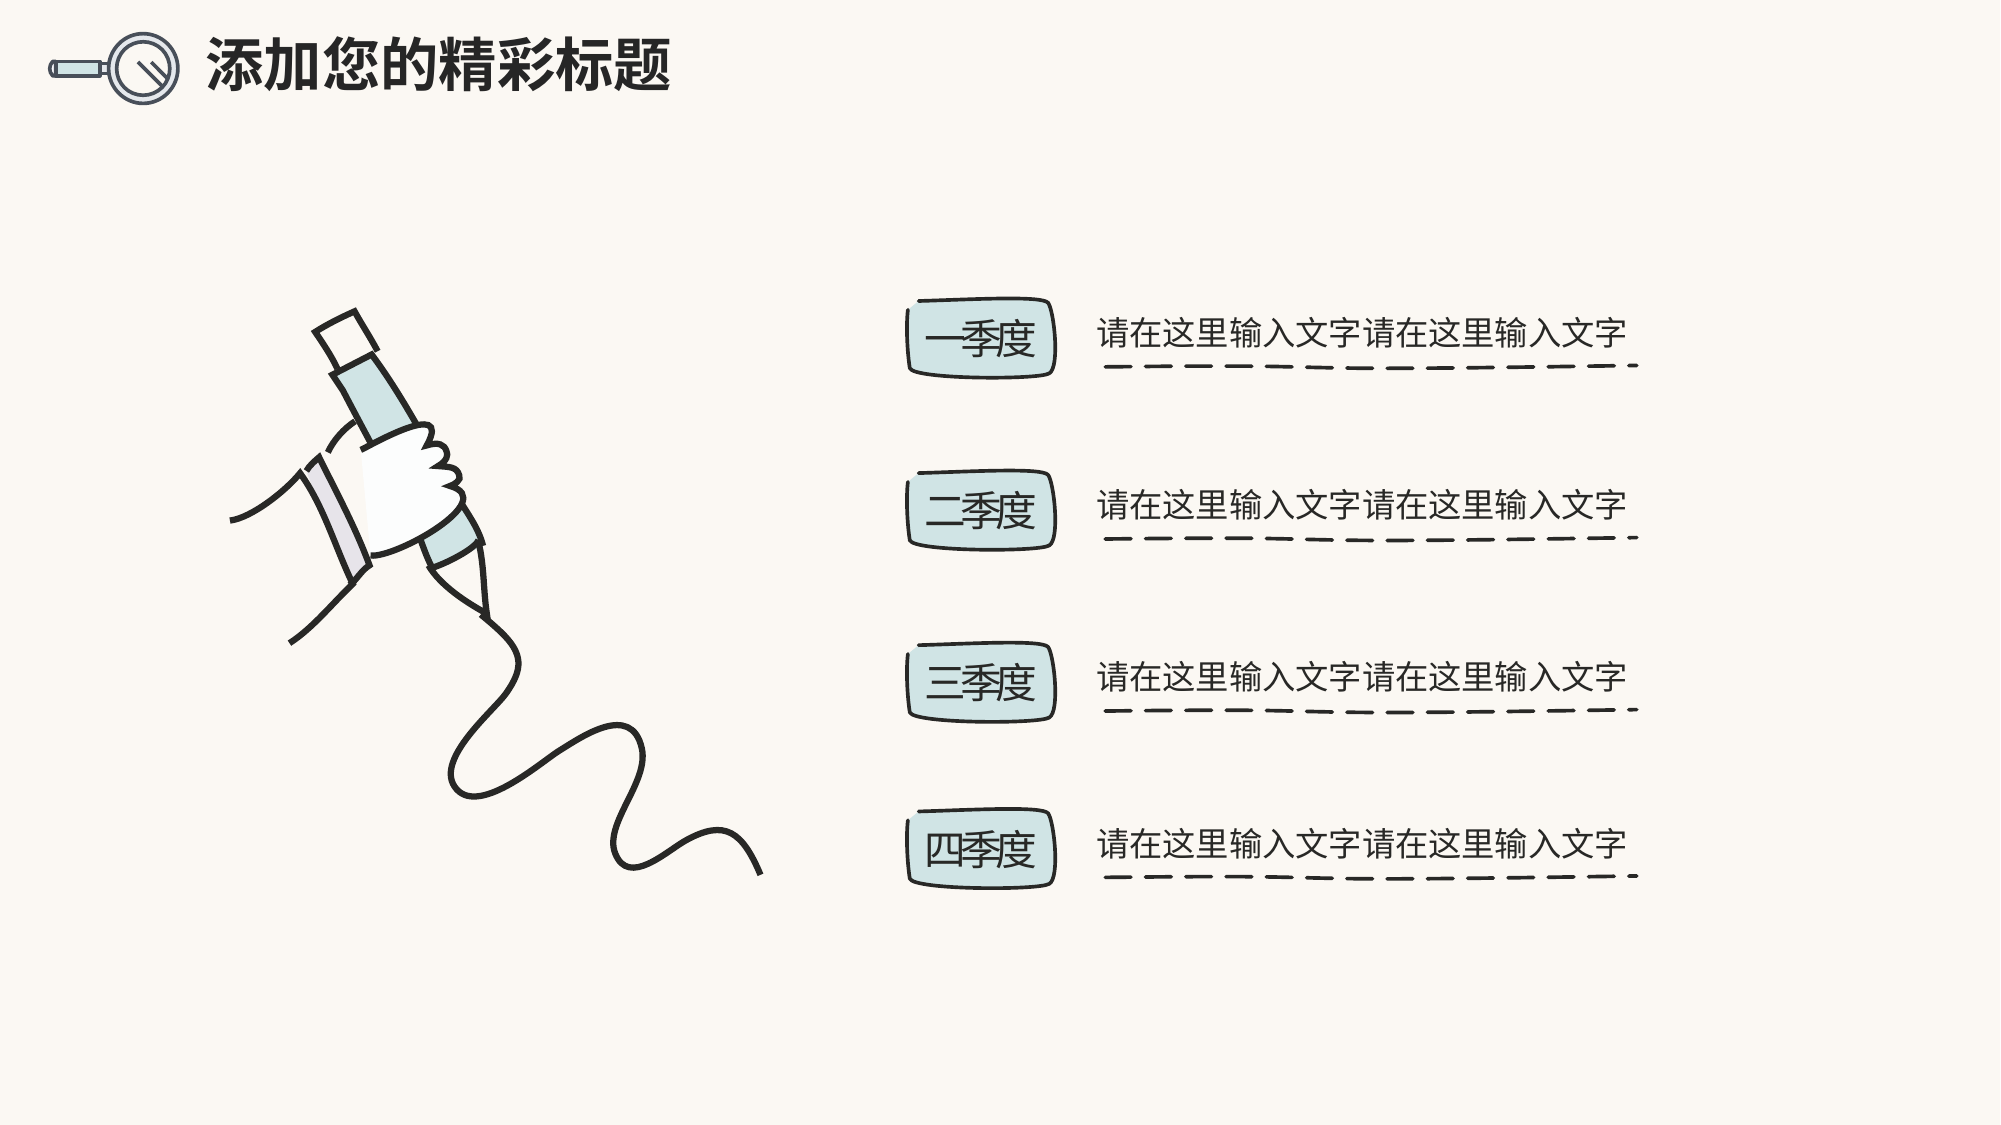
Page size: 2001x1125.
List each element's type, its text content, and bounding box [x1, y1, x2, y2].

text_box [1104, 364, 1638, 370]
text_box [1104, 874, 1638, 880]
text_box 请在这里输入文字请在这里输入文字 [1081, 294, 1834, 360]
text_box 三季度 [905, 641, 1057, 723]
text_box 一季度 [905, 297, 1057, 379]
text_box 请在这里输入文字请在这里输入文字 [1081, 805, 1834, 870]
text_box [1104, 536, 1638, 542]
text_box 二季度 [905, 469, 1057, 551]
text_box [1104, 708, 1638, 714]
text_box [48, 30, 178, 104]
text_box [250, 317, 692, 948]
text_box 四季度 [905, 807, 1057, 890]
text_box 请在这里输入文字请在这里输入文字 [1081, 638, 1834, 704]
text_box 添加您的精彩标题 [191, 20, 693, 106]
text_box 请在这里输入文字请在这里输入文字 [1081, 466, 1834, 532]
